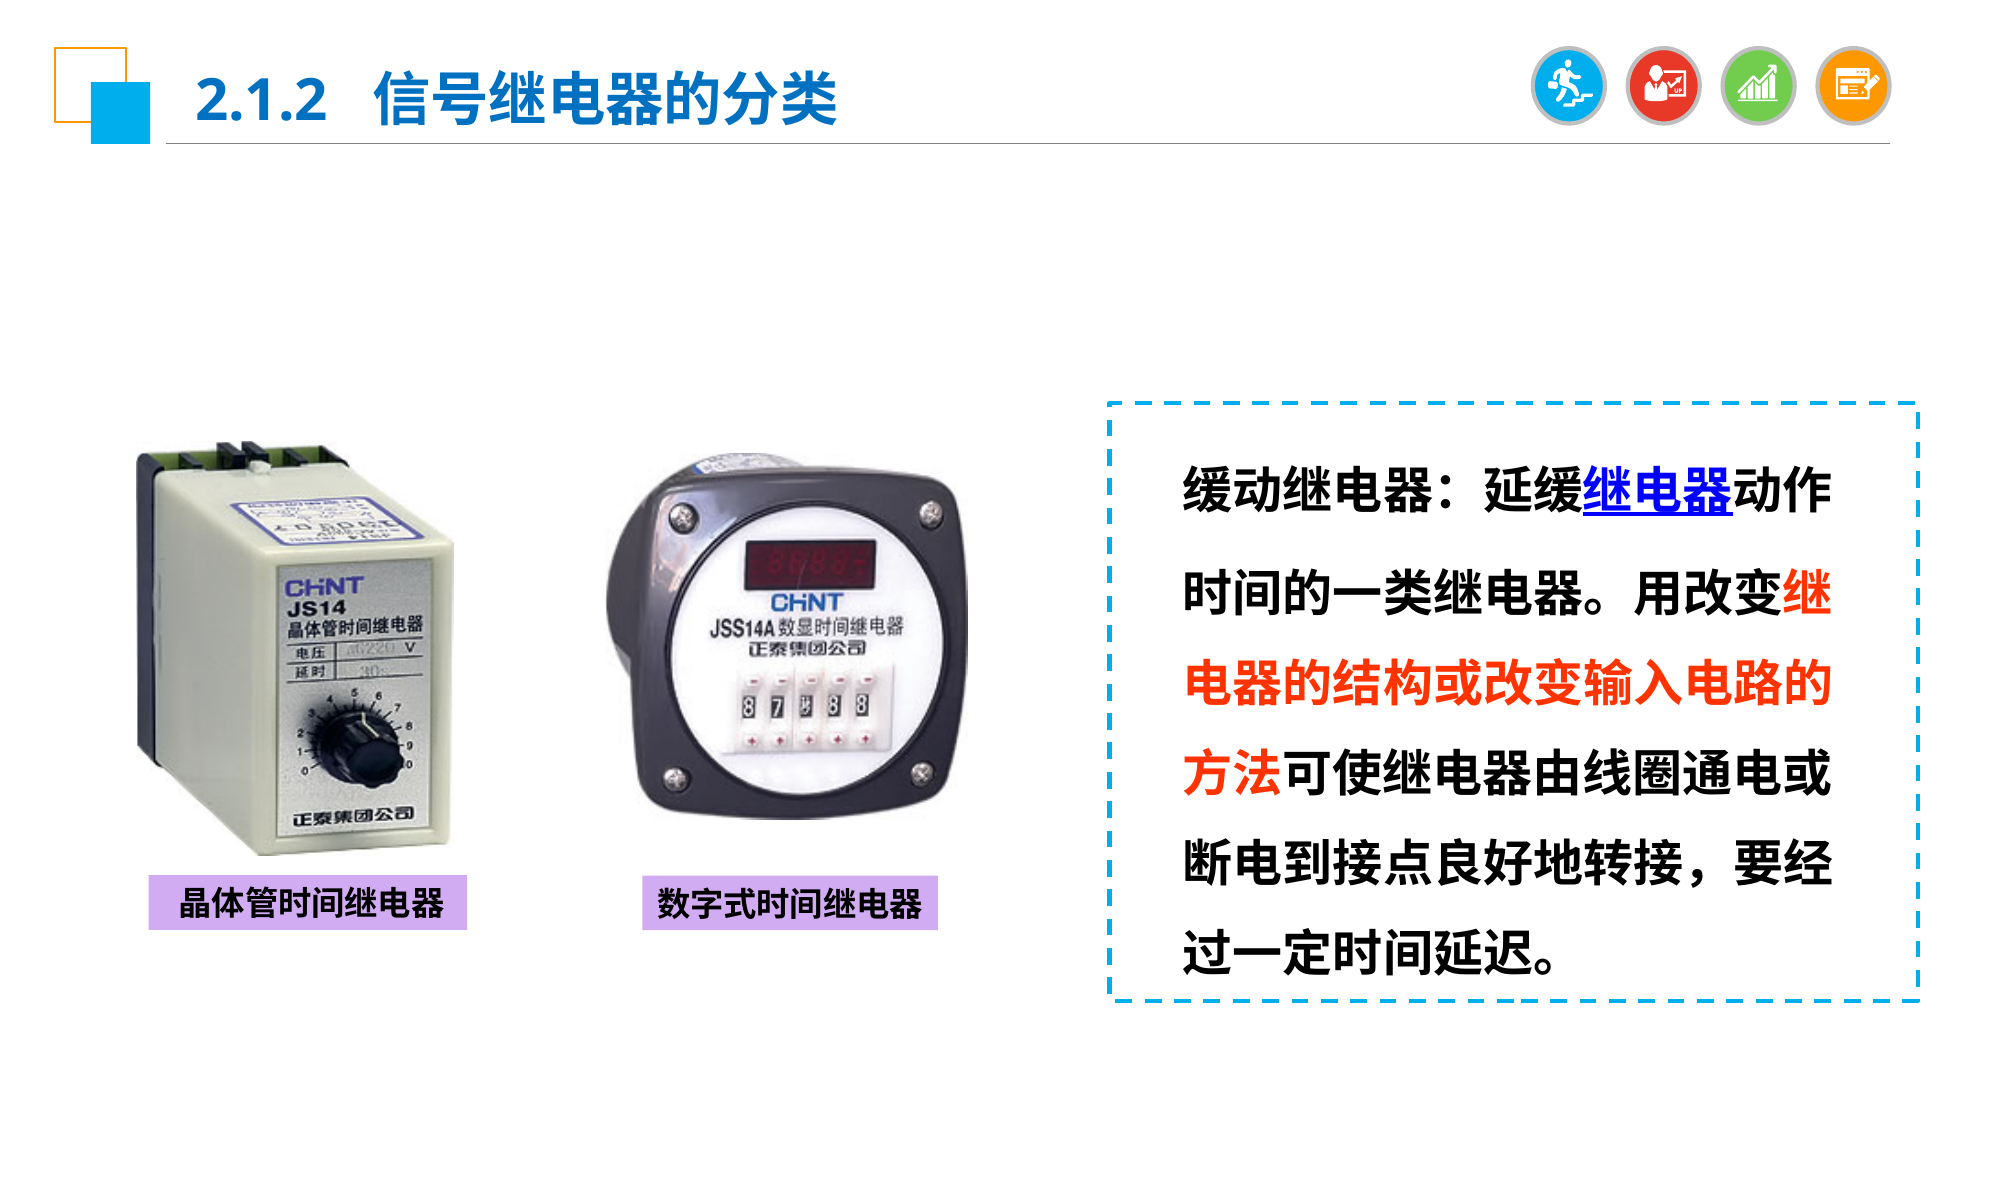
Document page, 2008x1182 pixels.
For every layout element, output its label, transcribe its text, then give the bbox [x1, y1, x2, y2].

picture [605, 453, 968, 820]
text_box 数字式时间继电器 [642, 875, 938, 931]
text_box 2.1.2 信号继电器的分类 [174, 51, 860, 142]
picture [136, 441, 454, 856]
text_box [1107, 401, 1920, 1003]
text_box 晶体管时间继电器 [148, 875, 468, 930]
